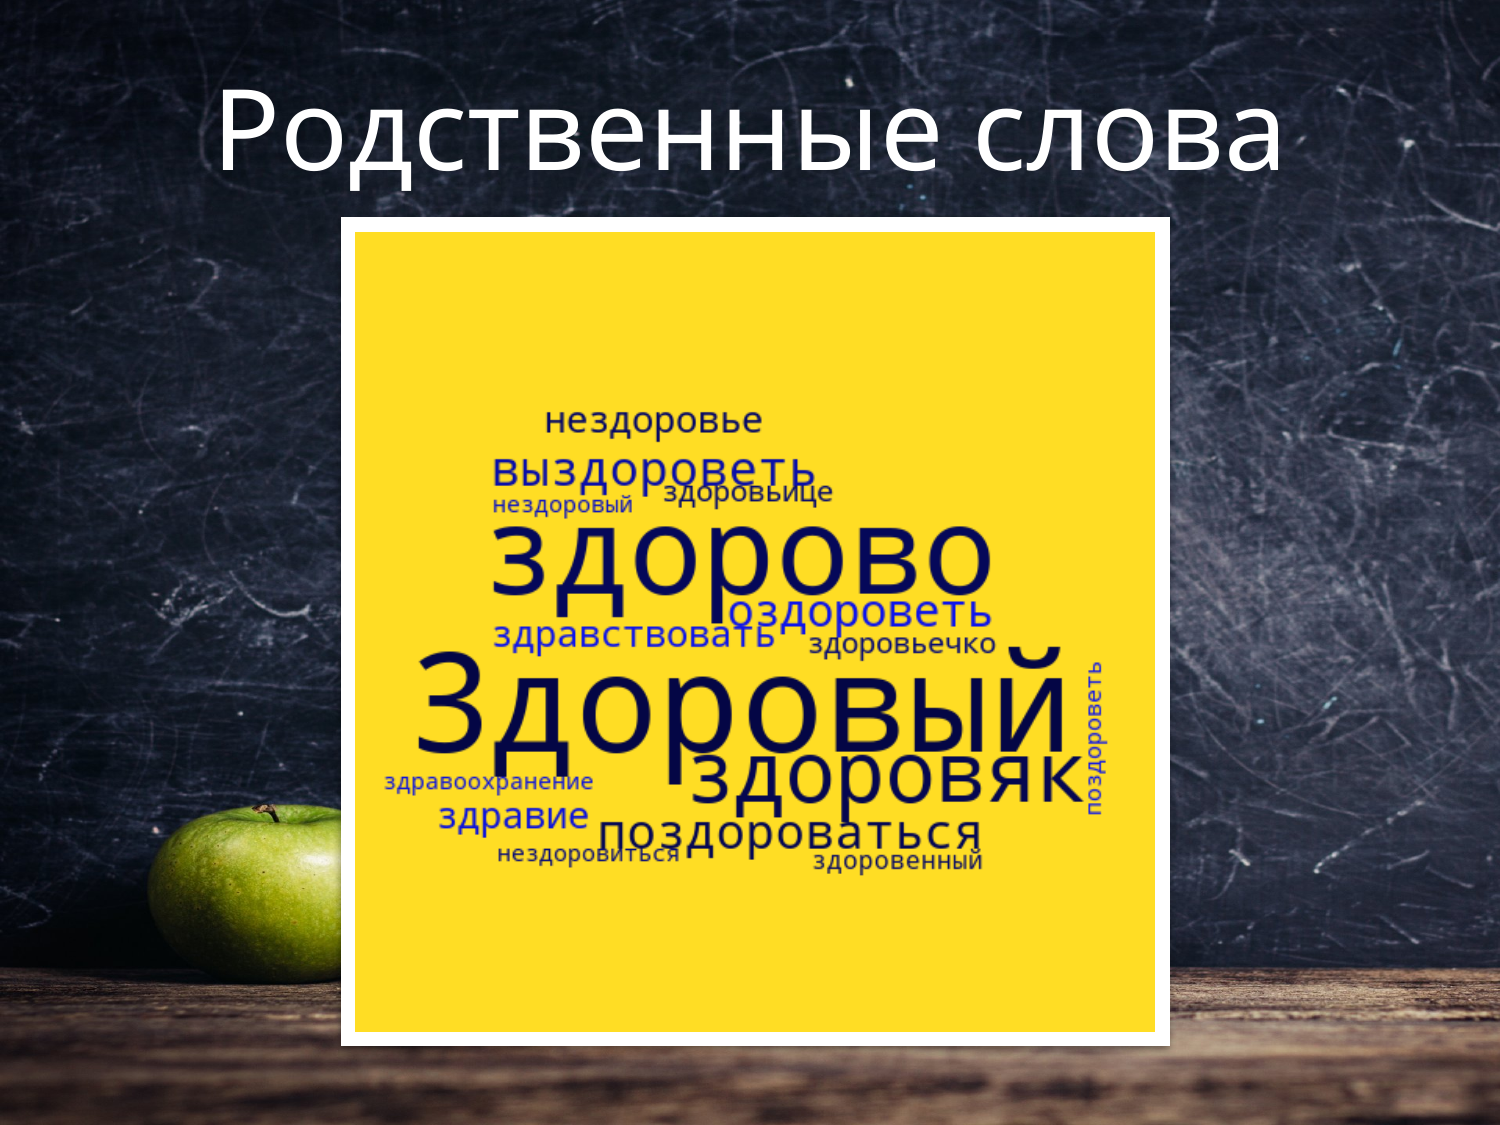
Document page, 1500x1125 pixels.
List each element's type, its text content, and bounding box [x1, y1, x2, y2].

title Родственные слова [112, 5, 1388, 247]
picture [0, 0, 1500, 1125]
